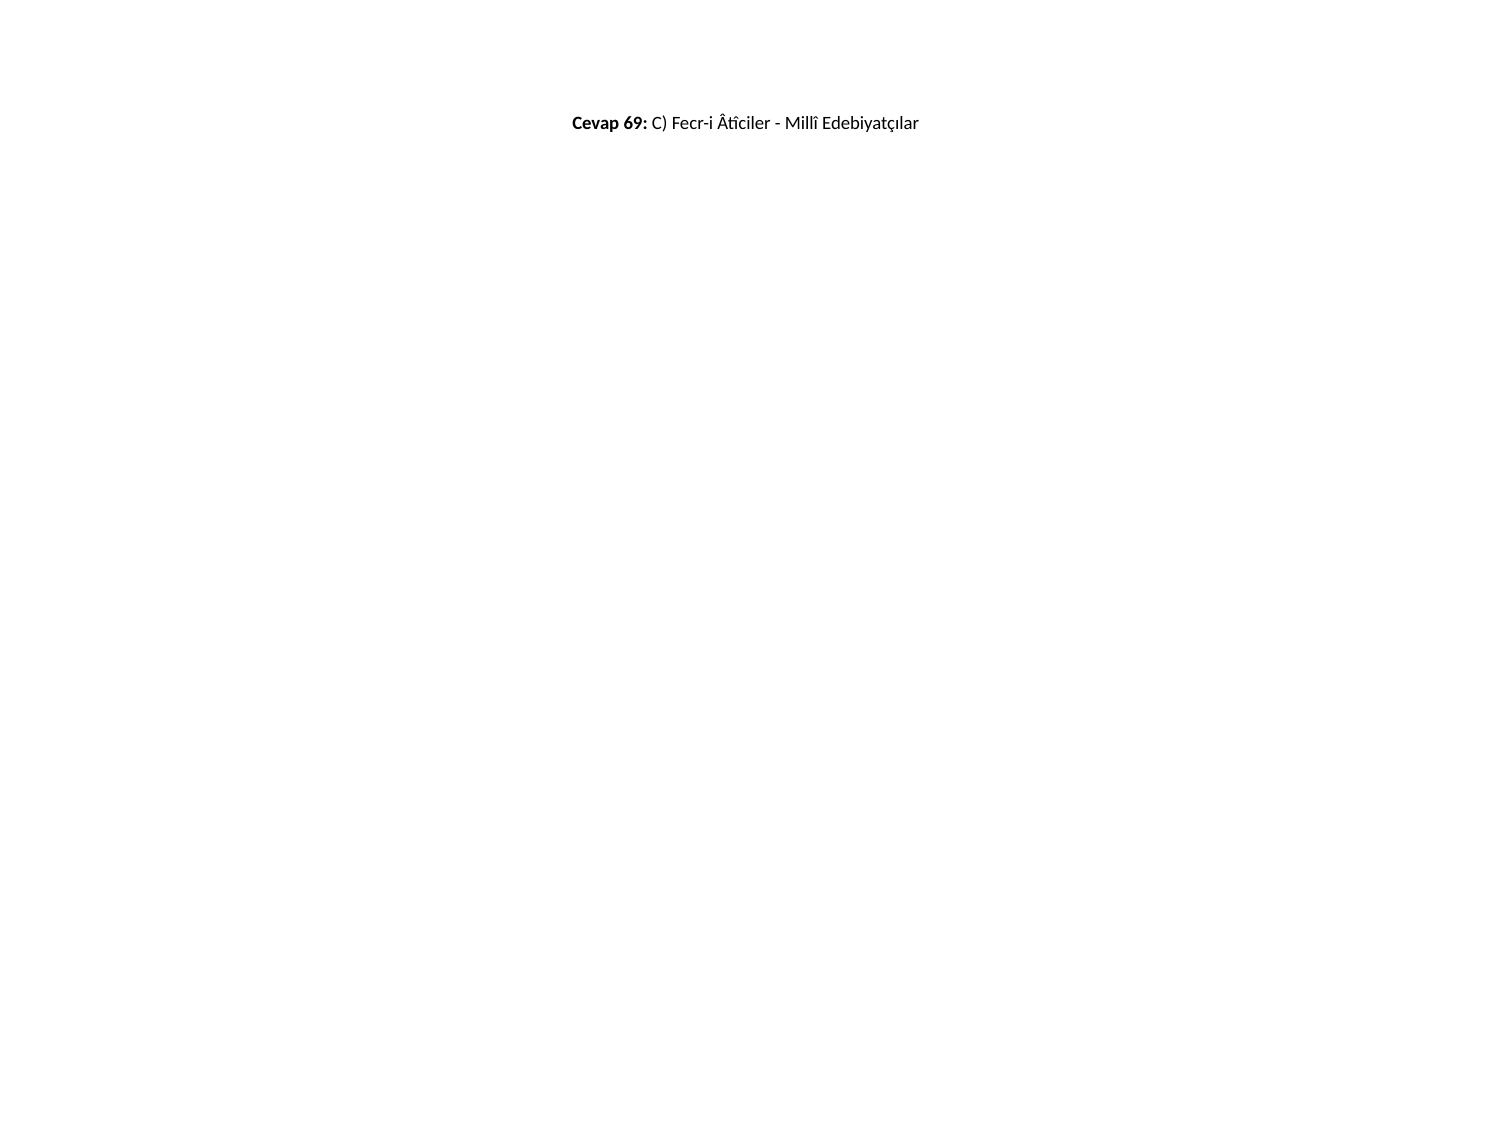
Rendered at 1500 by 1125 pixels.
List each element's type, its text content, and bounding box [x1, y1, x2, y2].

title Cevap 69: C) Fecr-i Âtîciler - Millî Edebiyatçılar [75, 70, 1425, 165]
